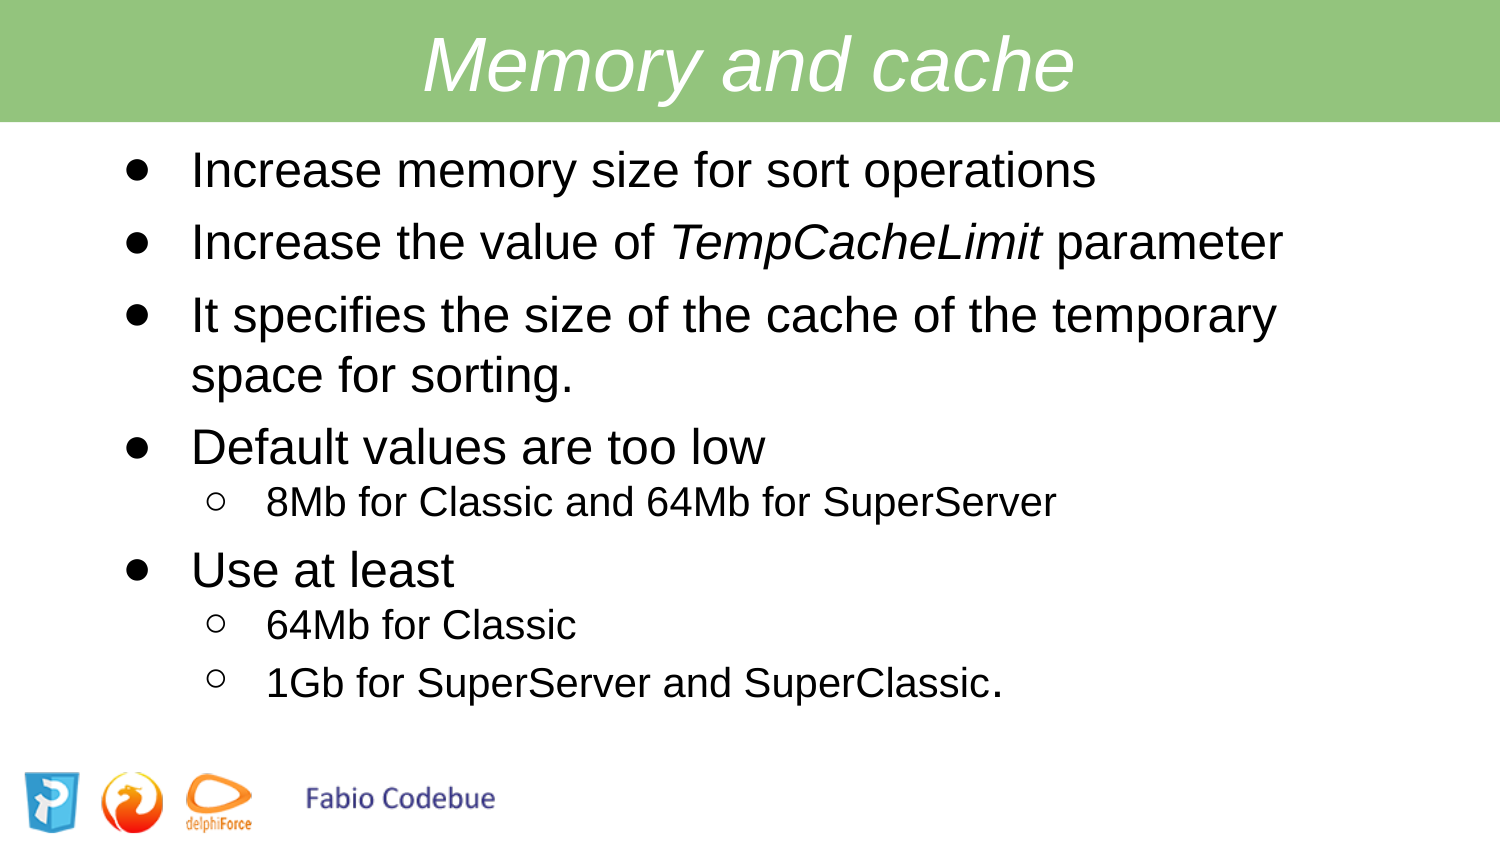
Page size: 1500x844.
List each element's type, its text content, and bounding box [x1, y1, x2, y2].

text_box Memory and cache [0, 0, 1500, 123]
list Increase memory size for sort operations Increase the value of TempCacheLimit parameter It specifies the size of the cache of the temporary space for sorting. Default values are too low 8Mb for Classic and 64Mb for SuperServer Use at least 64Mb for Classic 1Gb for SuperServer and SuperClassic. [100, 123, 1420, 738]
picture [0, 123, 1500, 844]
